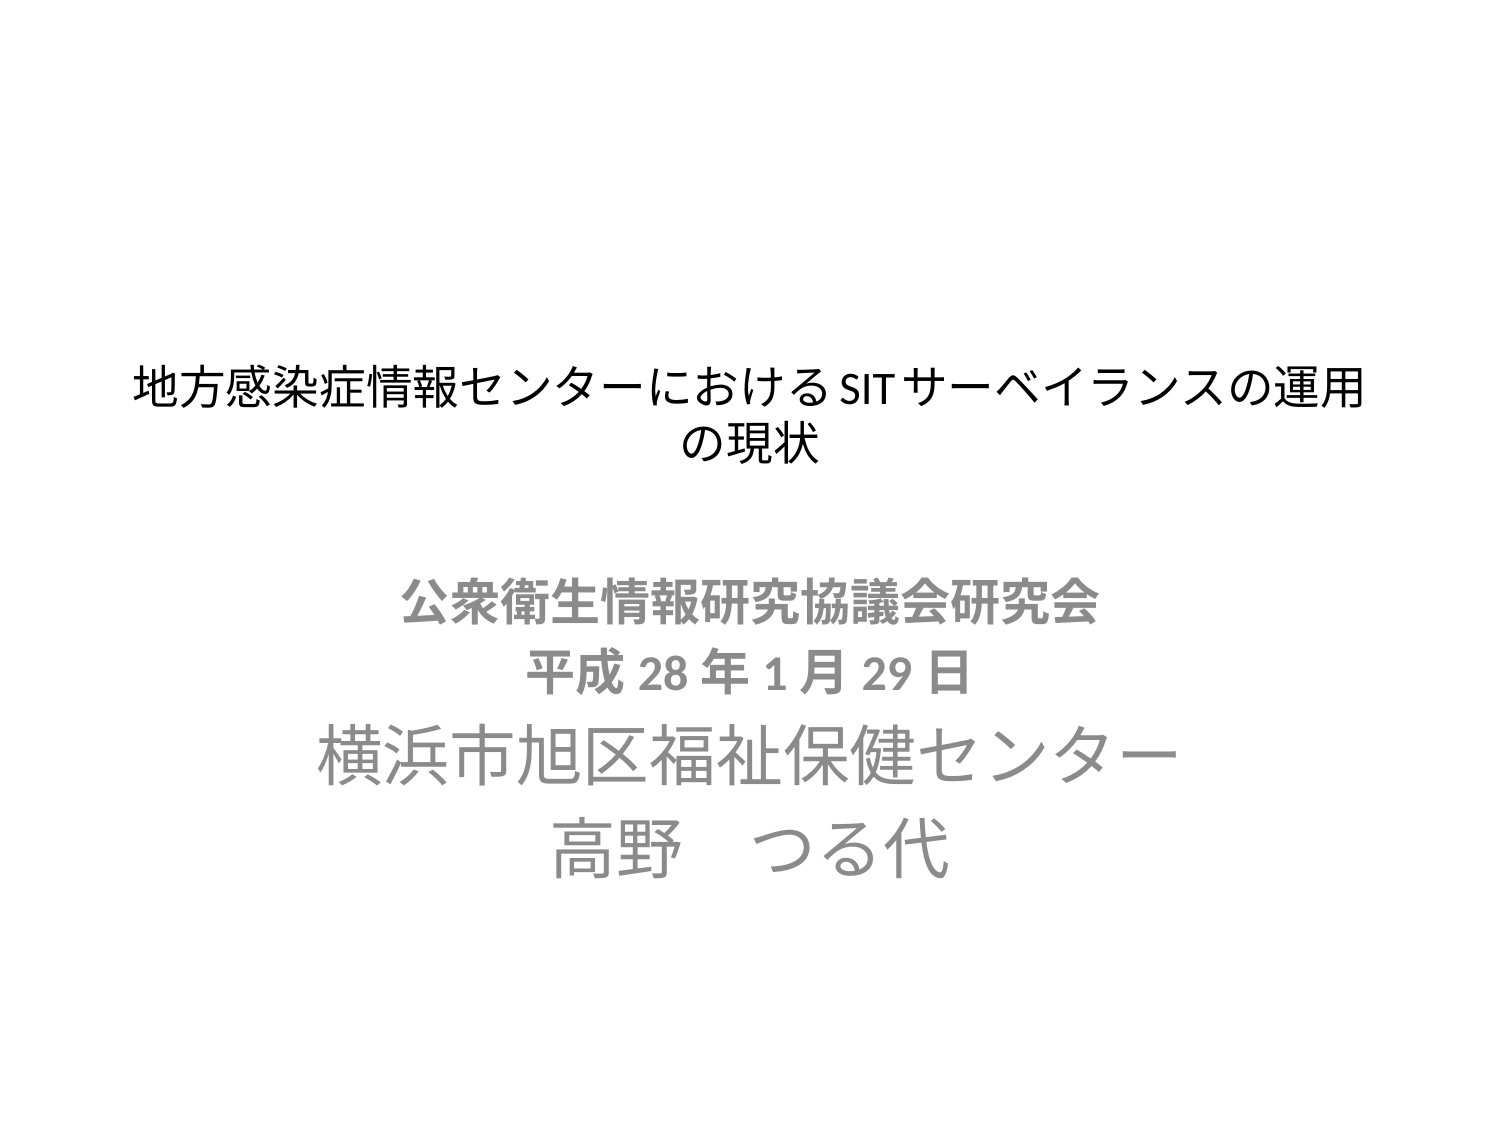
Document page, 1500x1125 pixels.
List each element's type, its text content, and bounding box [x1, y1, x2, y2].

title 地方感染症情報センターにおけるSITサーベイランスの運用の現状 [112, 349, 1388, 591]
subtitle 公衆衛生情報研究協議会研究会 平成28年1月29日 横浜市旭区福祉保健センター 高野 つる代 [225, 562, 1275, 925]
